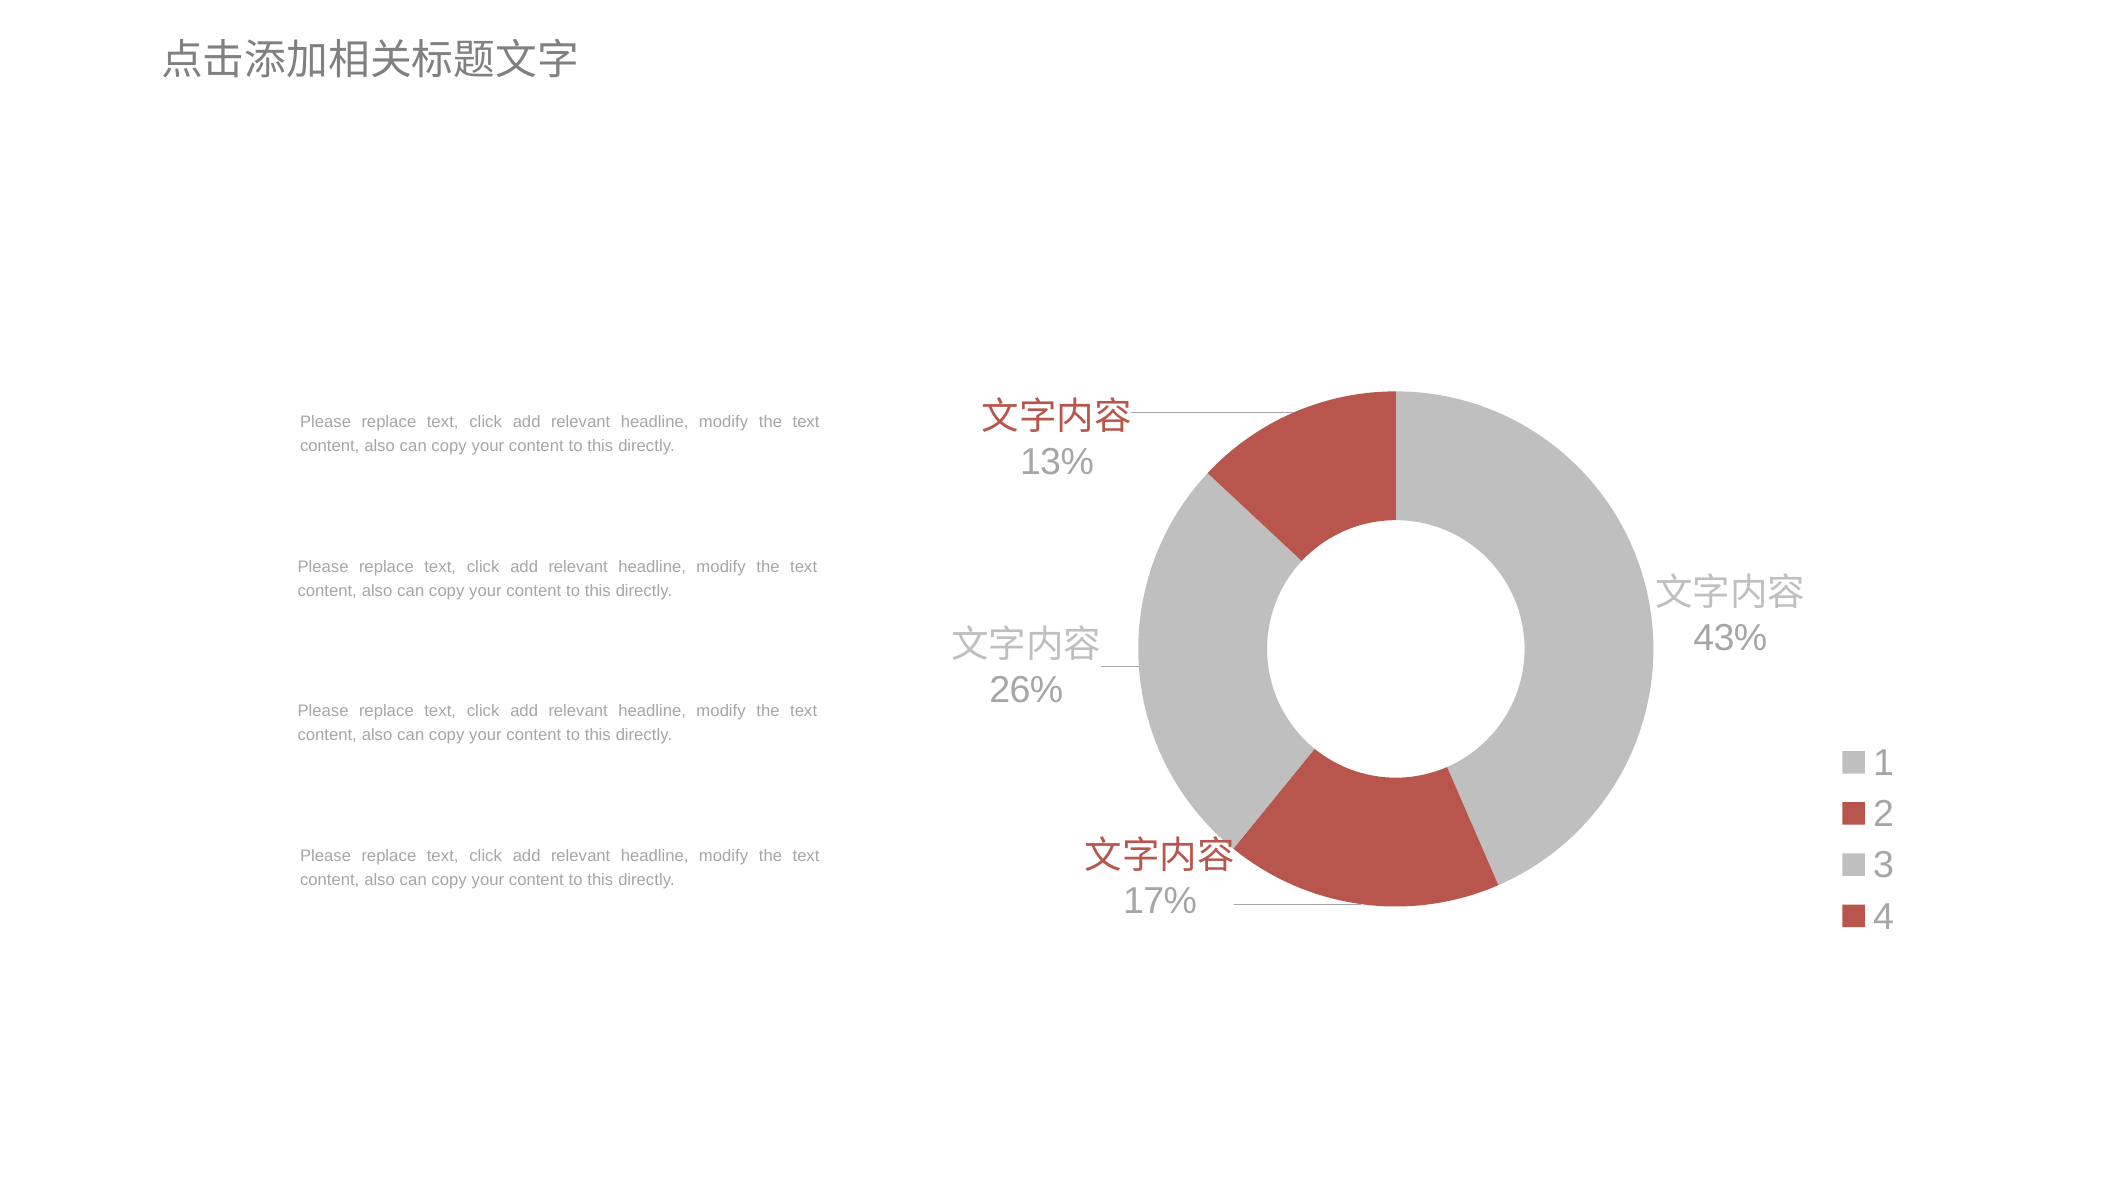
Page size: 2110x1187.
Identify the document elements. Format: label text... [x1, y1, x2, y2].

chart [914, 345, 1964, 961]
text_box Please replace text, click add relevant headline, modify the text content, also can copy your content to this directly. [300, 840, 821, 889]
text_box Please replace text, click add relevant headline, modify the text content, also can copy your content to this directly. [297, 696, 819, 744]
text_box Please replace text, click add relevant headline, modify the text content, also can copy your content to this directly. [300, 406, 821, 455]
text_box 点击添加相关标题文字 [145, 22, 630, 94]
text_box Please replace text, click add relevant headline, modify the text content, also can copy your content to this directly. [297, 551, 819, 600]
